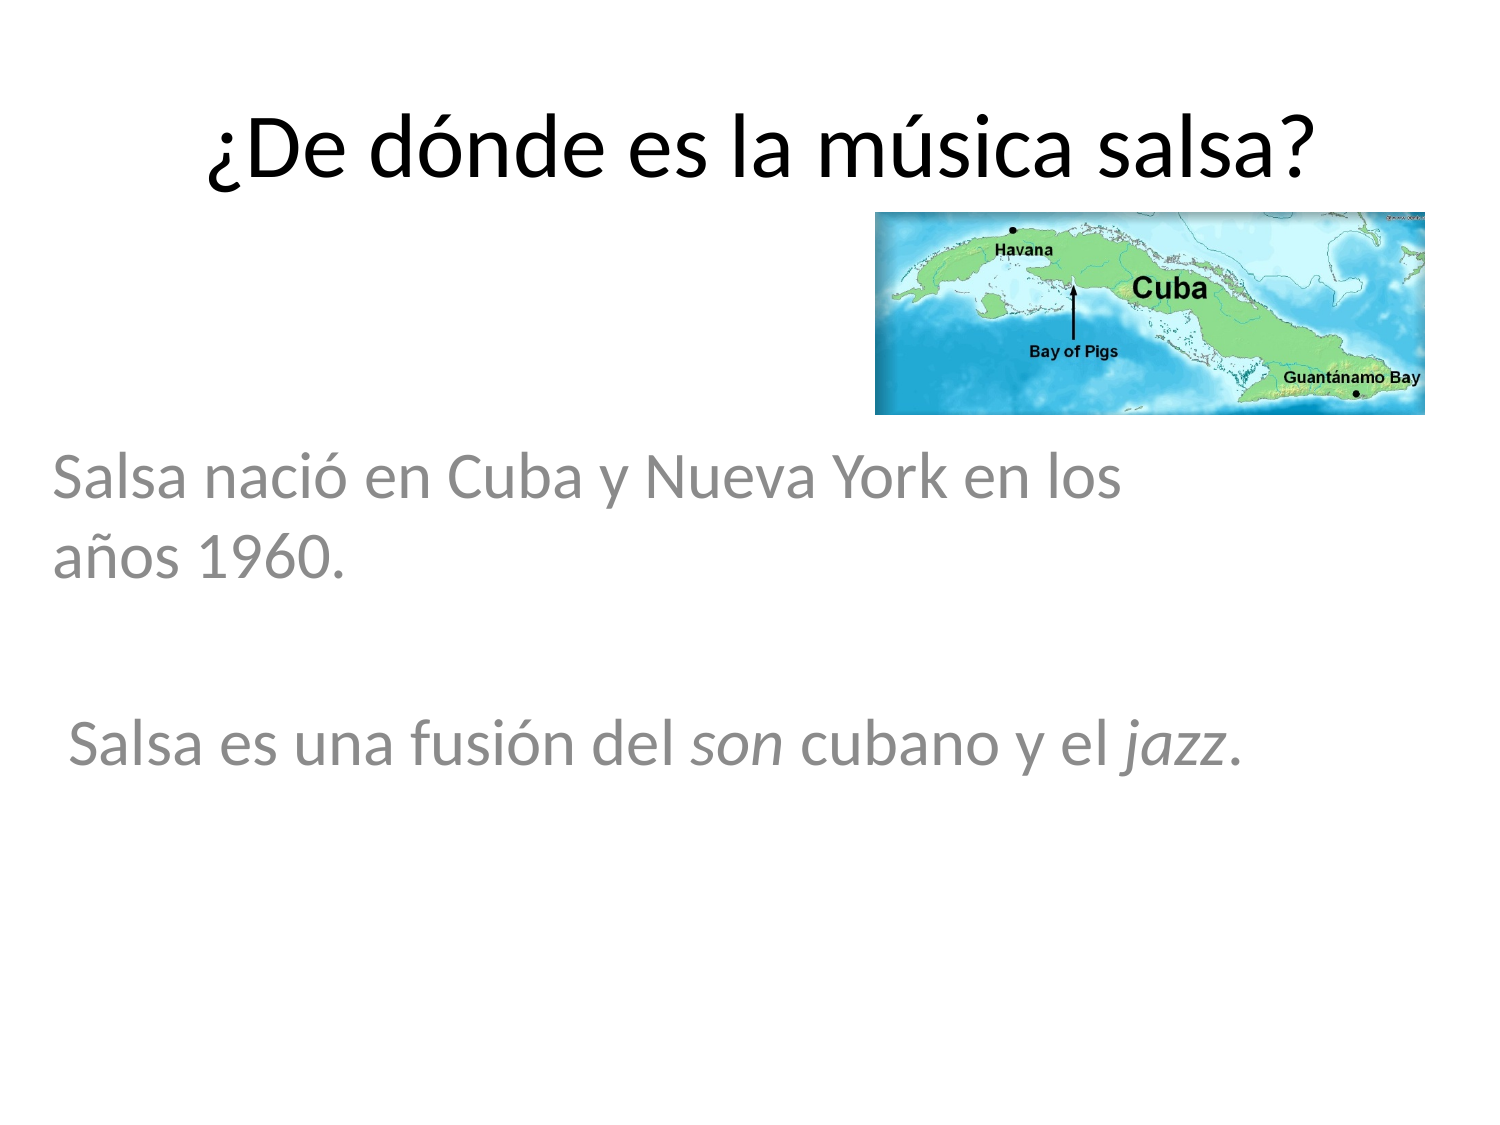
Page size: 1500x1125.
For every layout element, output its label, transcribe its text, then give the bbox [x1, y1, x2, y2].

picture [874, 212, 1426, 415]
title ¿De dónde es la música salsa? [125, 75, 1400, 237]
subtitle Salsa nació en Cuba y Nueva York en los años 1960. Salsa es una fusión del son cubano y el jazz. [37, 237, 1275, 925]
